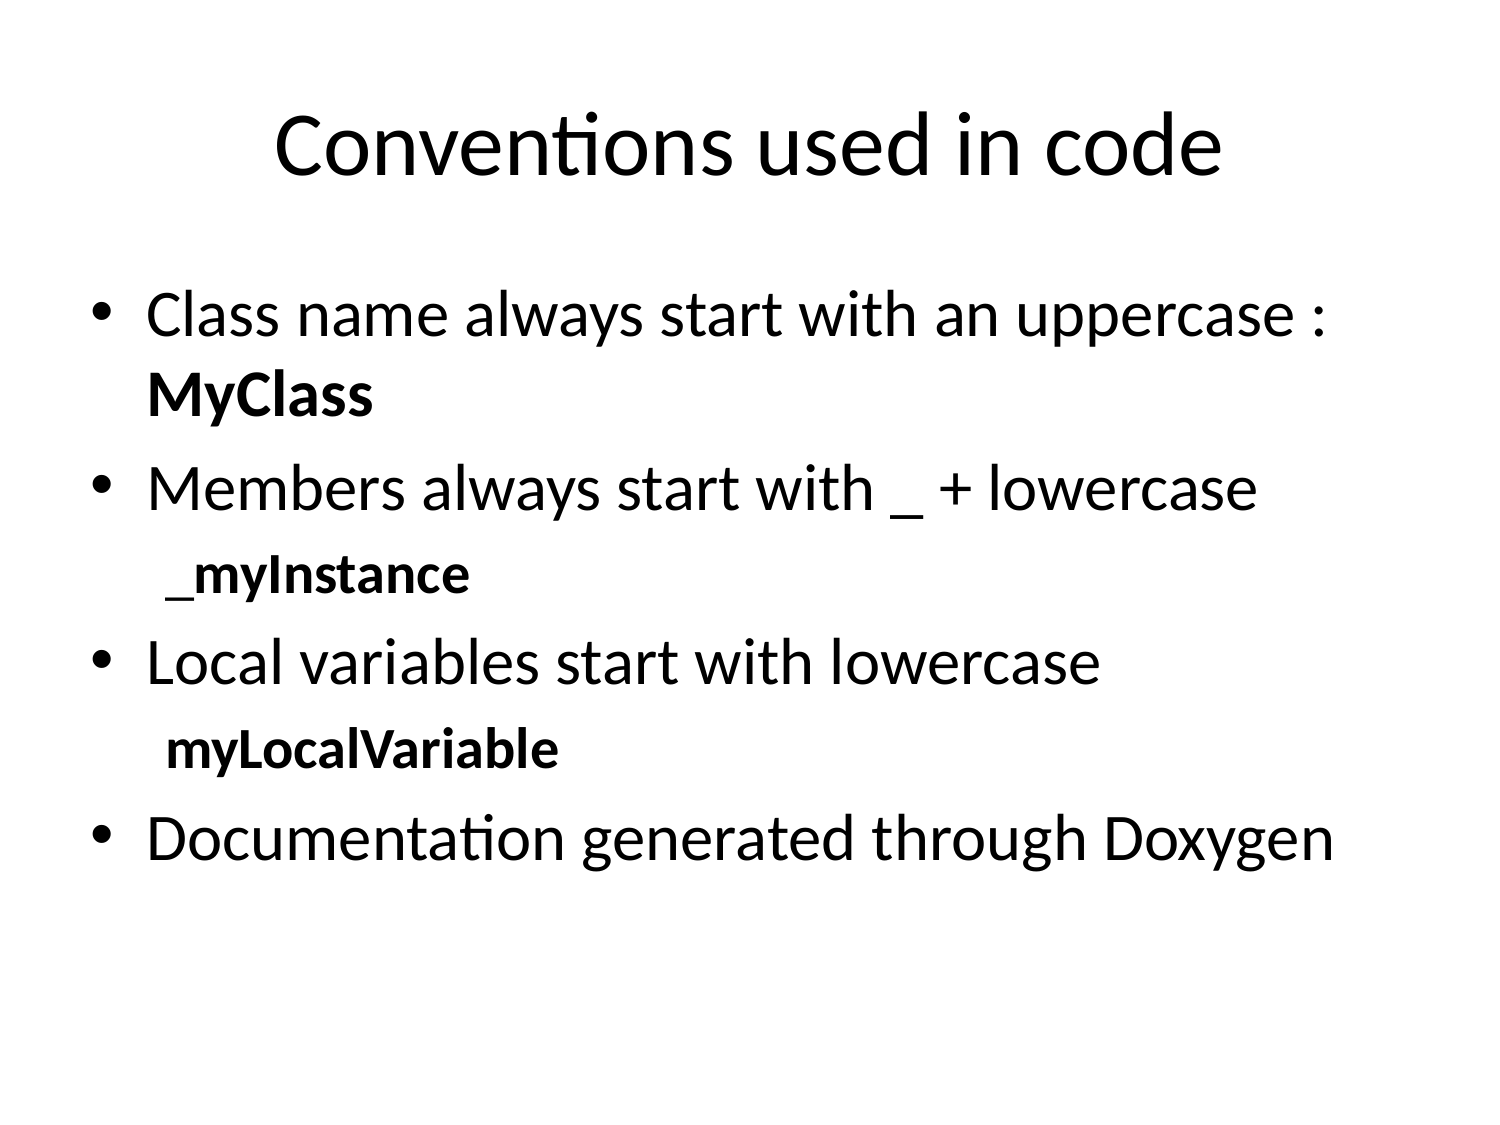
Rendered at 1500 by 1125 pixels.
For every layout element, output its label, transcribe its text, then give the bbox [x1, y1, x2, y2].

list Class name always start with an uppercase : MyClass Members always start with _ + lowercase _myInstance Local variables start with lowercase myLocalVariable Documentation generated through Doxygen [75, 262, 1425, 1005]
title Conventions used in code [75, 45, 1425, 233]
